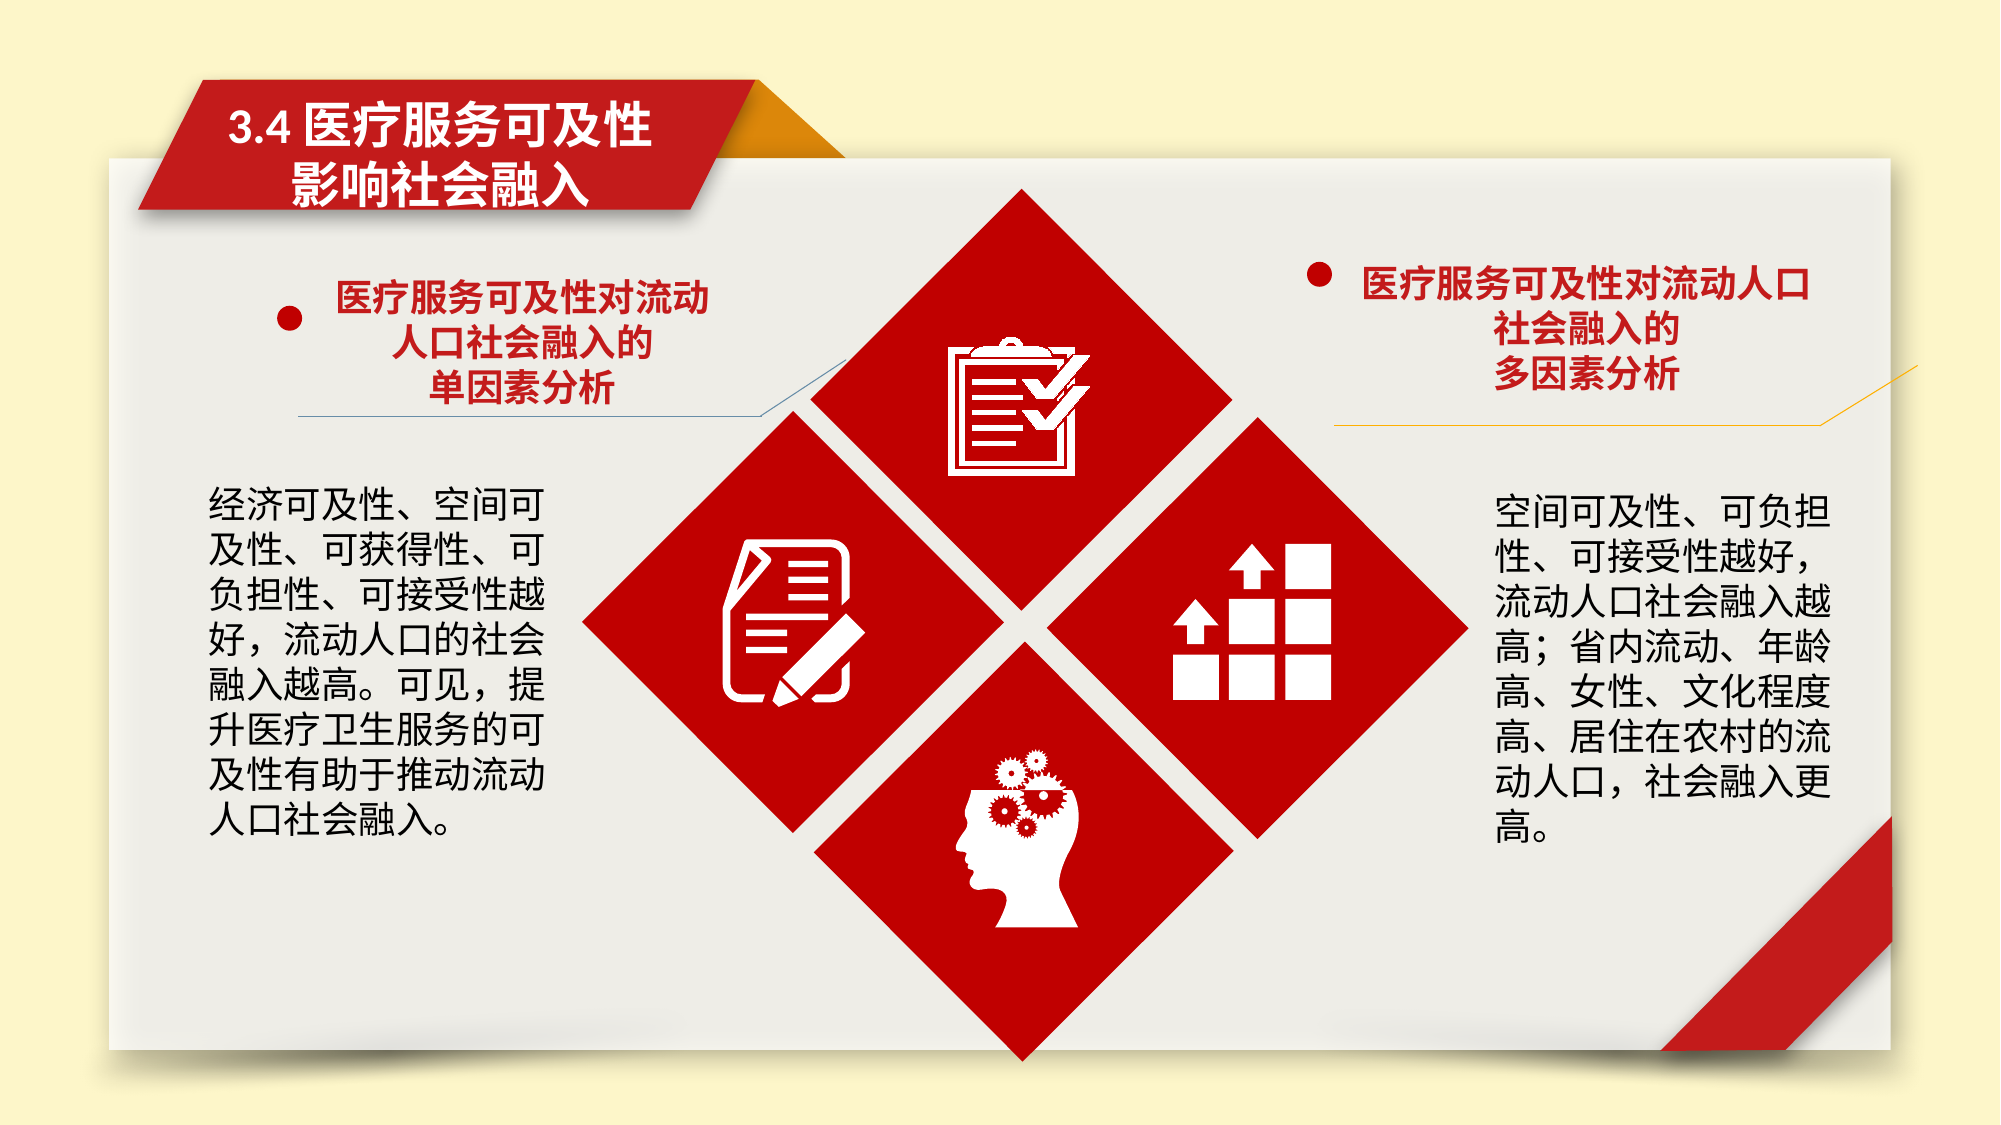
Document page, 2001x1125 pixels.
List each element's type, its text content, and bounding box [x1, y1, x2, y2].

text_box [1331, 252, 1918, 426]
text_box 3.4医疗服务可及性 影响社会融入 [212, 86, 668, 291]
text_box [1305, 260, 1331, 288]
text_box 空间可及性、可负担性、可接受性越好，流动人口社会融入越高；省内流动、年龄高、女性、文化程度高、居住在农村的流动人口，社会融入更高。 [1480, 480, 1858, 855]
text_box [643, 472, 943, 772]
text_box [874, 703, 1173, 1000]
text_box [277, 267, 847, 417]
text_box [872, 250, 1171, 550]
text_box 经济可及性、空间可及性、可获得性、可负担性、可接受性越好，流动人口的社会融入越高。可见，提升医疗卫生服务的可及性有助于推动流动人口社会融入。 [193, 473, 569, 849]
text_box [1108, 478, 1407, 778]
